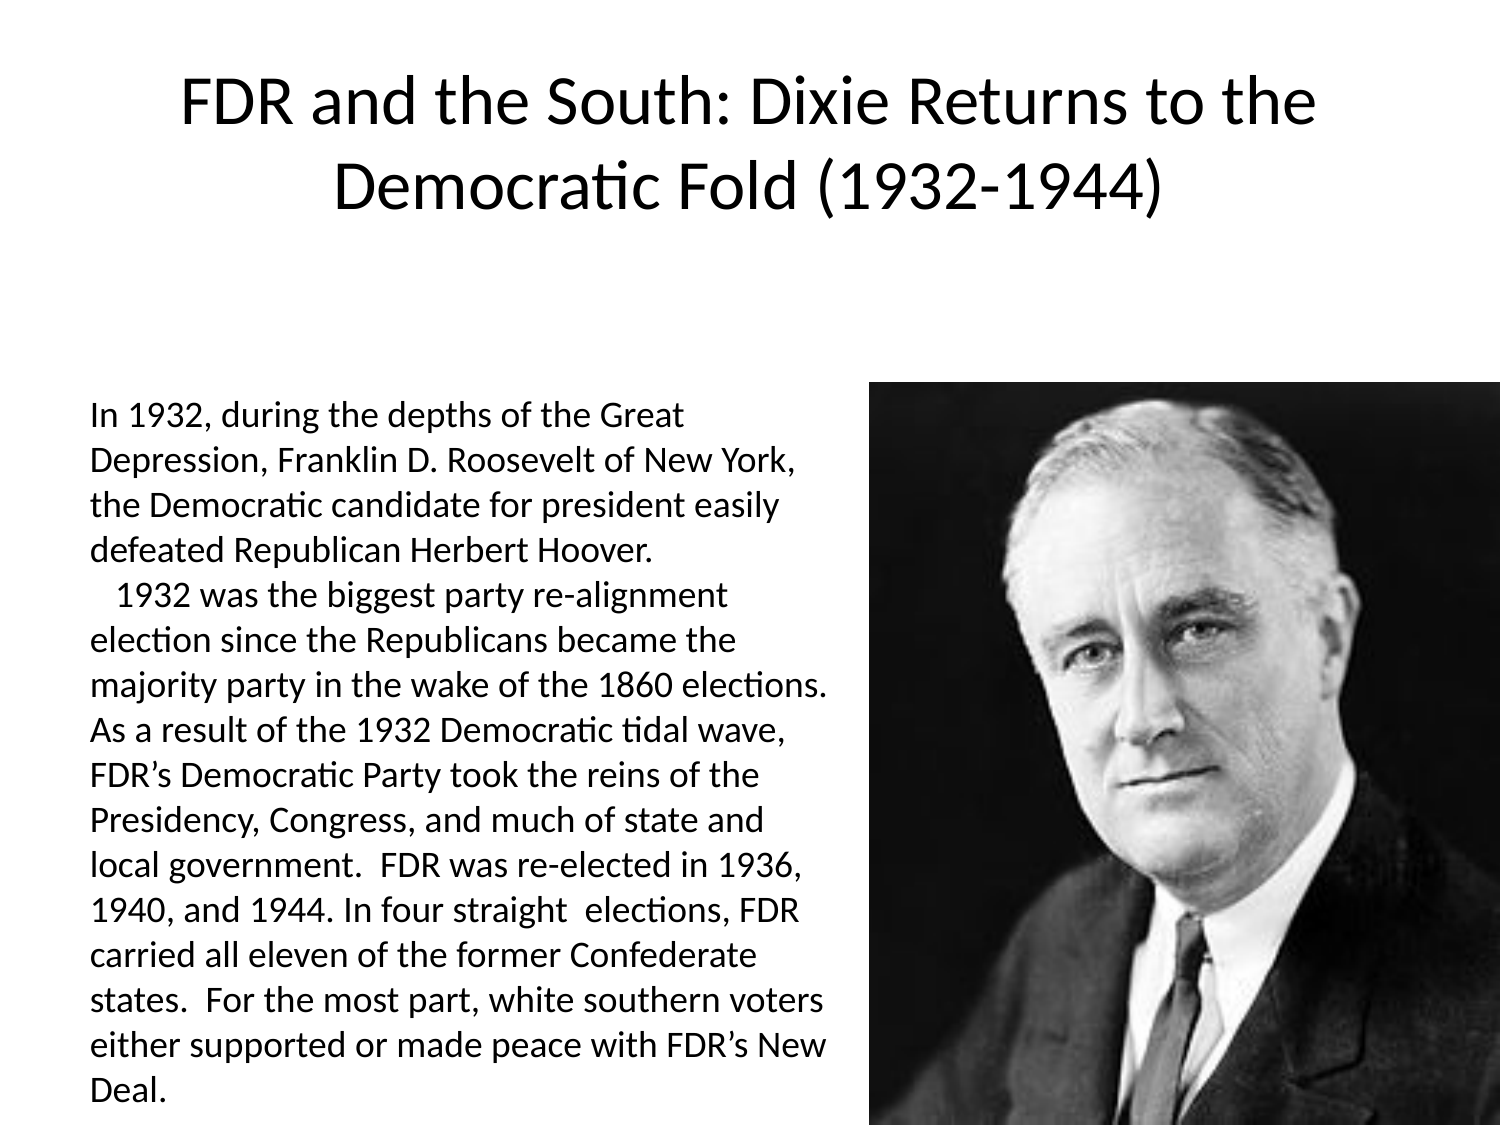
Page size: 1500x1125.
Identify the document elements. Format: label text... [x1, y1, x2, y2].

text_box In 1932, during the depths of the Great Depression, Franklin D. Roosevelt of New York, the Democratic candidate for president easily defeated Republican Herbert Hoover. 1932 was the biggest party re-alignment election since the Republicans became the majority party in the wake of the 1860 elections. As a result of the 1932 Democratic tidal wave, FDR’s Democratic Party took the reins of the Presidency, Congress, and much of state and local government. FDR was re-elected in 1936, 1940, and 1944. In four straight elections, FDR carried all eleven of the former Confederate states. For the most part, white southern voters either supported or made peace with FDR’s New Deal. [74, 382, 507, 1118]
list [509, 382, 1500, 1125]
title FDR and the South: Dixie Returns to the Democratic Fold (1932-1944) [75, 45, 1425, 233]
